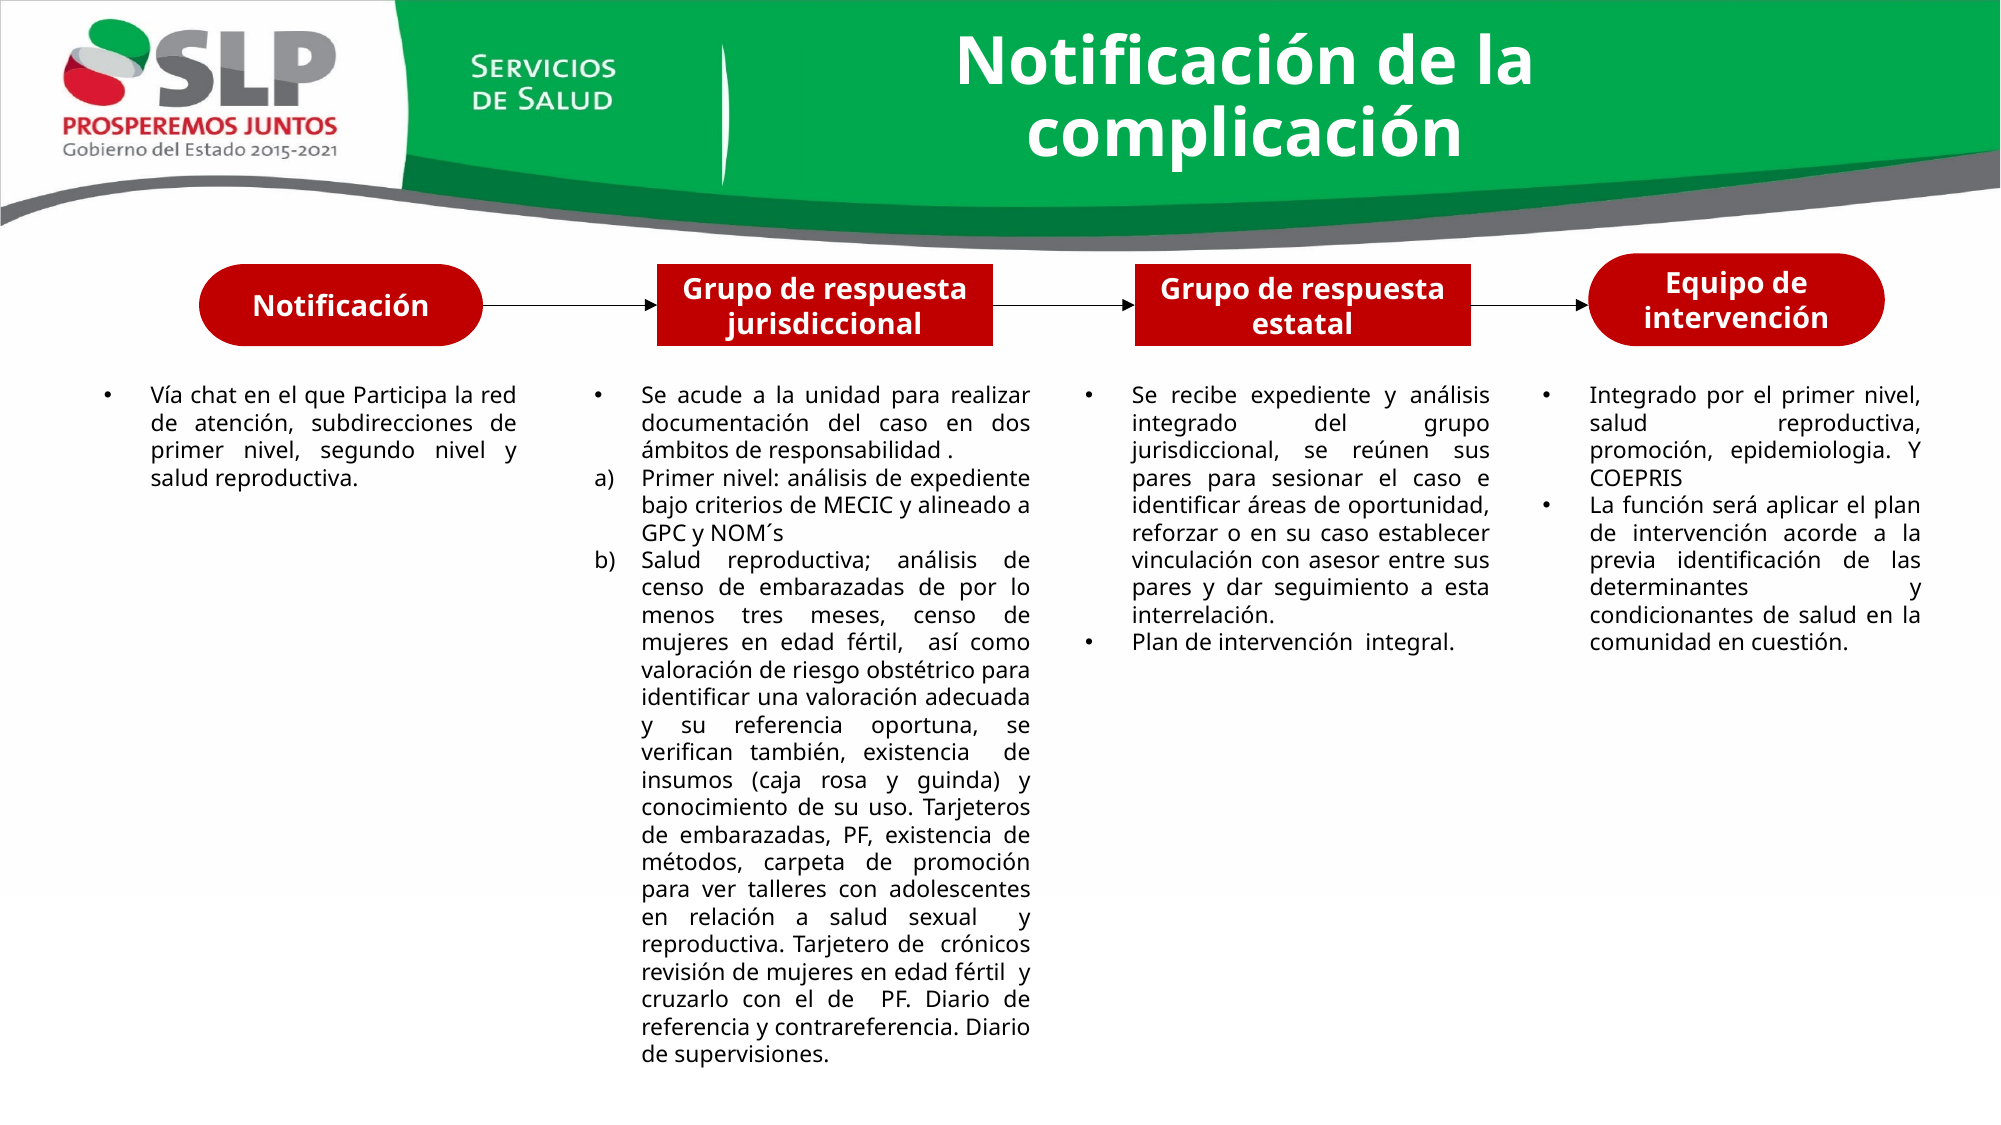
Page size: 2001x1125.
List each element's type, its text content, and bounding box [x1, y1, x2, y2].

text_box Grupo de respuesta estatal [1134, 263, 1472, 347]
text_box Equipo de intervención [1587, 252, 1886, 348]
text_box Grupo de respuesta jurisdiccional [656, 263, 994, 347]
text_box Se acude a la unidad para realizar documentación del caso en dos ámbitos de responsabilidad . Primer nivel: análisis de expediente bajo criterios de MECIC y alineado a GPC y NOM´s Salud reproductiva; análisis de censo de embarazadas de por lo menos tres meses, censo de mujeres en edad fértil, así como valoración de riesgo obstétrico para identificar una valoración adecuada y su referencia oportuna, se verifican también, existencia de insumos (caja rosa y guinda) y conocimiento de su uso. Tarjeteros de embarazadas, PF, existencia de métodos, carpeta de promoción para ver talleres con adolescentes en relación a salud sexual y reproductiva. Tarjetero de crónicos revisión de mujeres en edad fértil y cruzarlo con el de PF. Diario de referencia y contrareferencia. Diario de supervisiones. [579, 373, 1046, 1075]
text_box Integrado por el primer nivel, salud reproductiva, promoción, epidemiologia. Y COEPRIS La función será aplicar el plan de intervención acorde a la previa identificación de las determinantes y condicionantes de salud en la comunidad en cuestión. [1527, 373, 1937, 663]
text_box Notificación [197, 263, 484, 348]
text_box Vía chat en el que Participa la red de atención, subdirecciones de primer nivel, segundo nivel y salud reproductiva. [88, 373, 533, 498]
picture [0, 0, 2001, 897]
title Notificación de la complicación [758, 15, 1733, 183]
text_box Se recibe expediente y análisis integrado del grupo jurisdiccional, se reúnen sus pares para sesionar el caso e identificar áreas de oportunidad, reforzar o en su caso establecer vinculación con asesor entre sus pares y dar seguimiento a esta interrelación. Plan de intervención integral. [1070, 373, 1506, 663]
